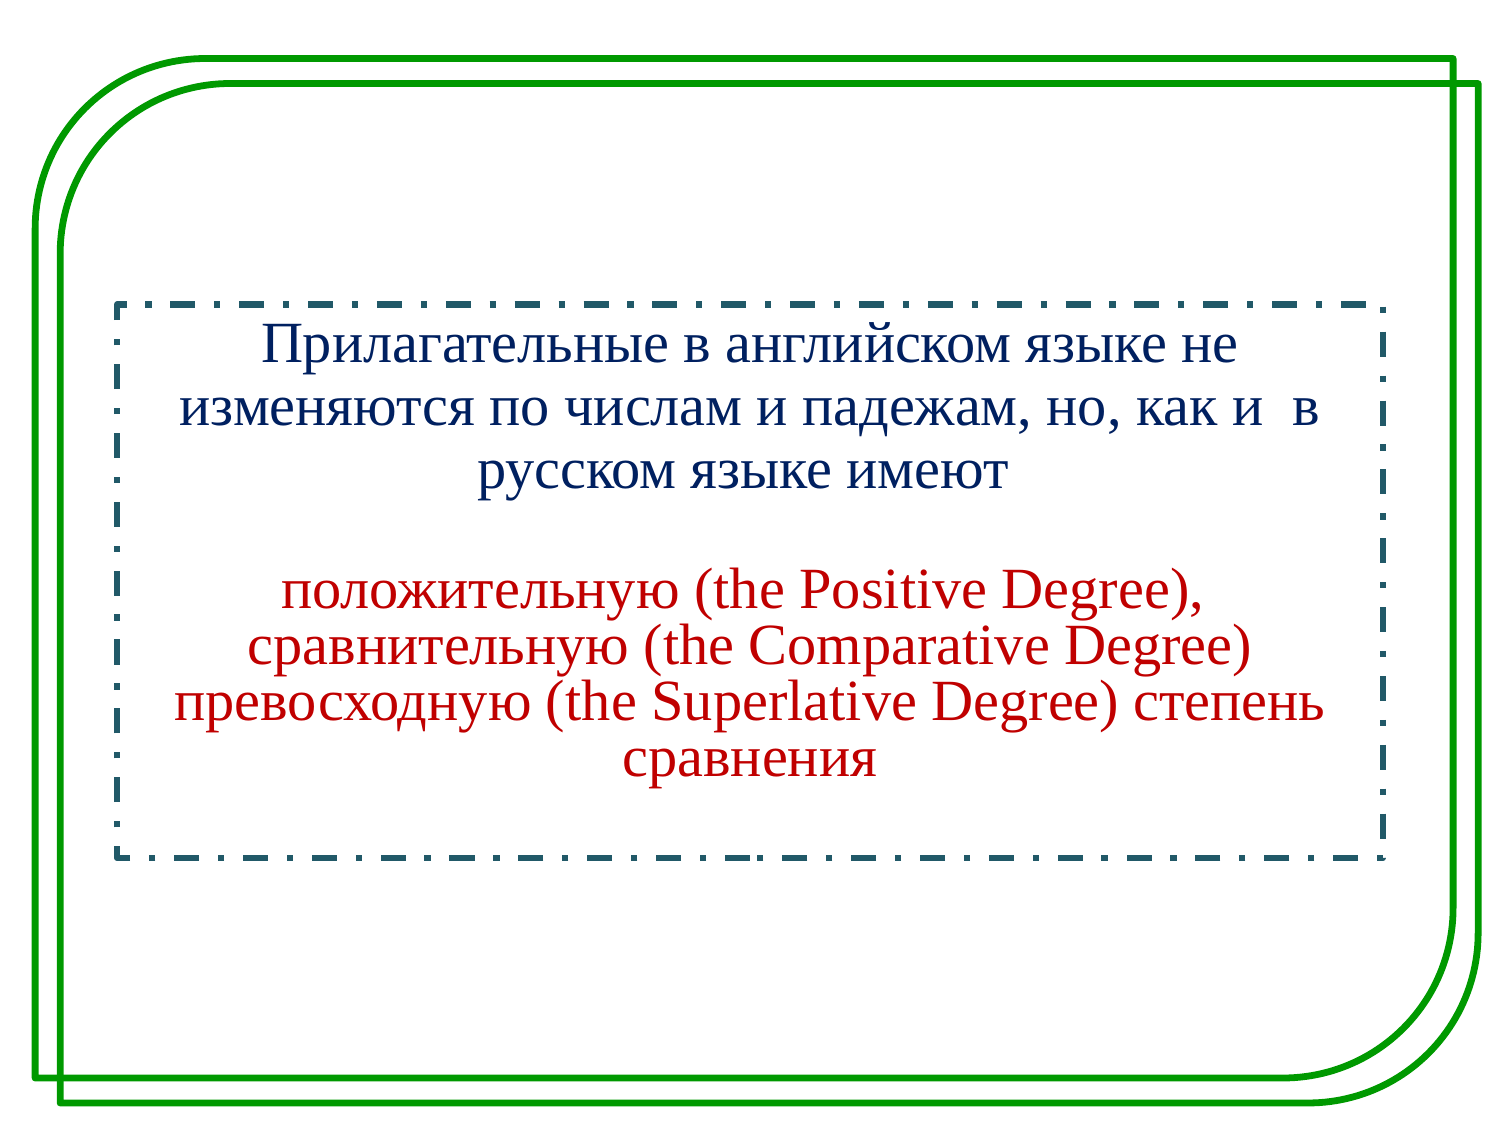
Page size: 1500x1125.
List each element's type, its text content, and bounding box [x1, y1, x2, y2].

text_box Прилагательные в английском языке не изменяются по числам и падежам, но, как и в русском языке имеют положительную (the Positive Degree), сравнительную (the Comparative Degree) превосходную (the Superlative Degree) степень сравнения [117, 304, 1383, 859]
text_box [33, 56, 1456, 1081]
text_box [58, 81, 1481, 1106]
